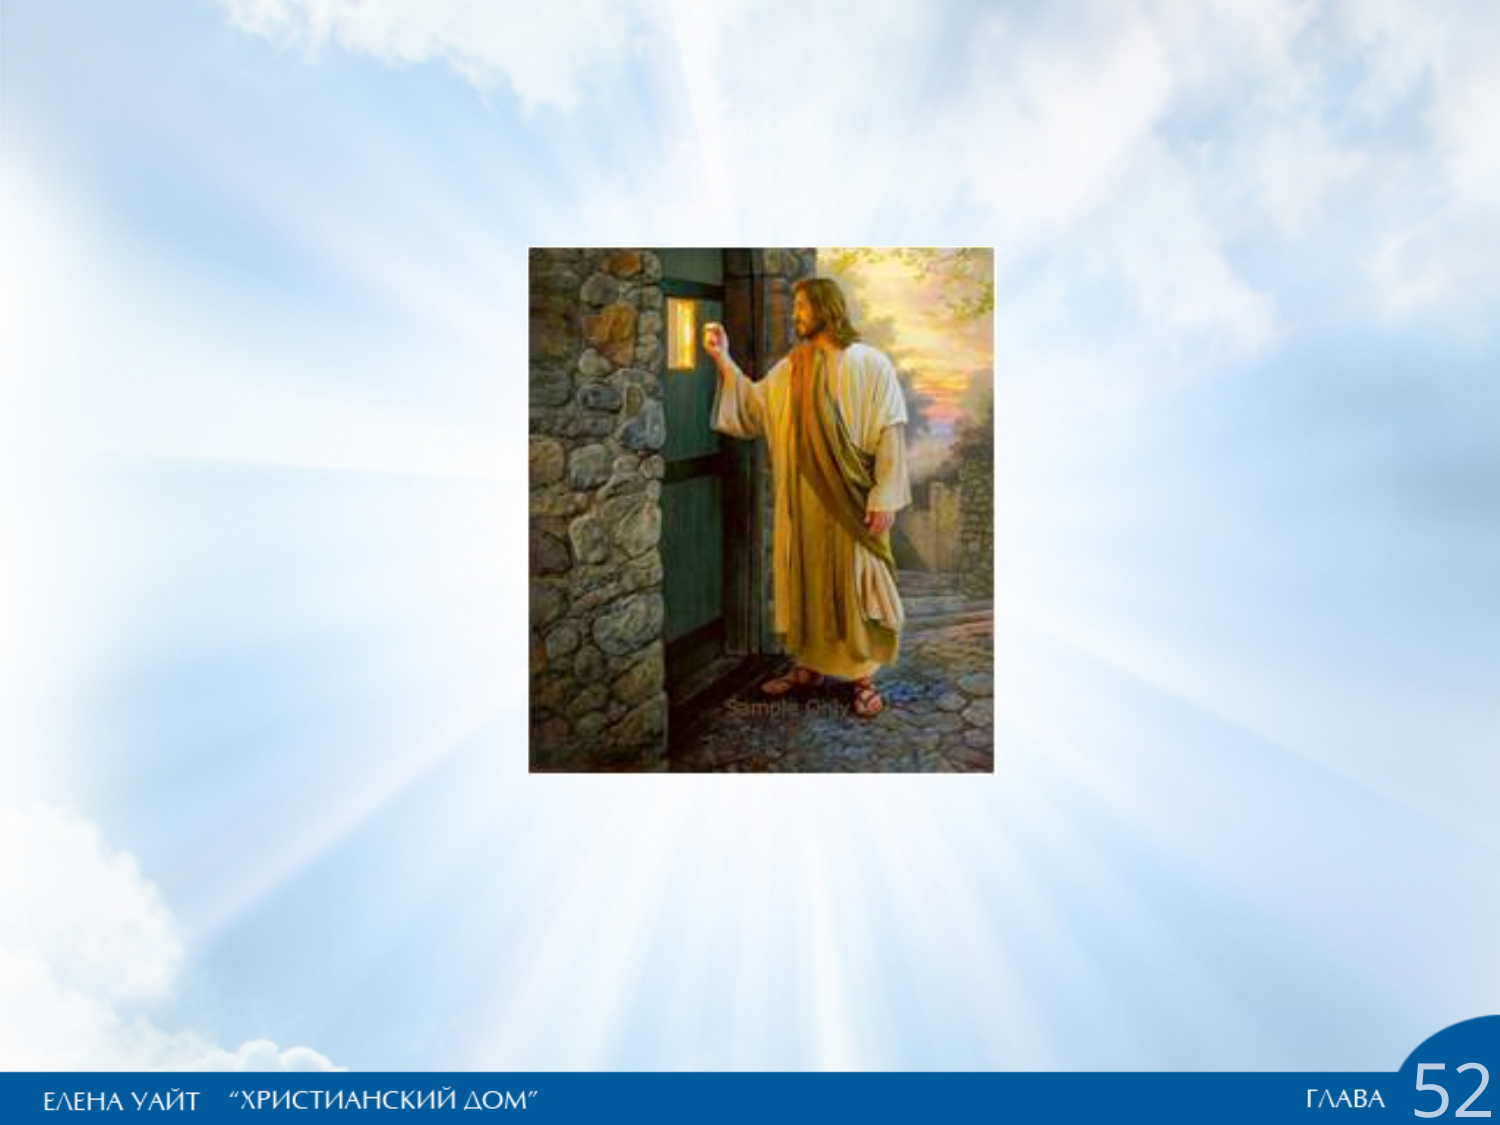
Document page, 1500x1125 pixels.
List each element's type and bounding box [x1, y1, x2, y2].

list [527, 245, 997, 776]
picture [0, 0, 1500, 1125]
